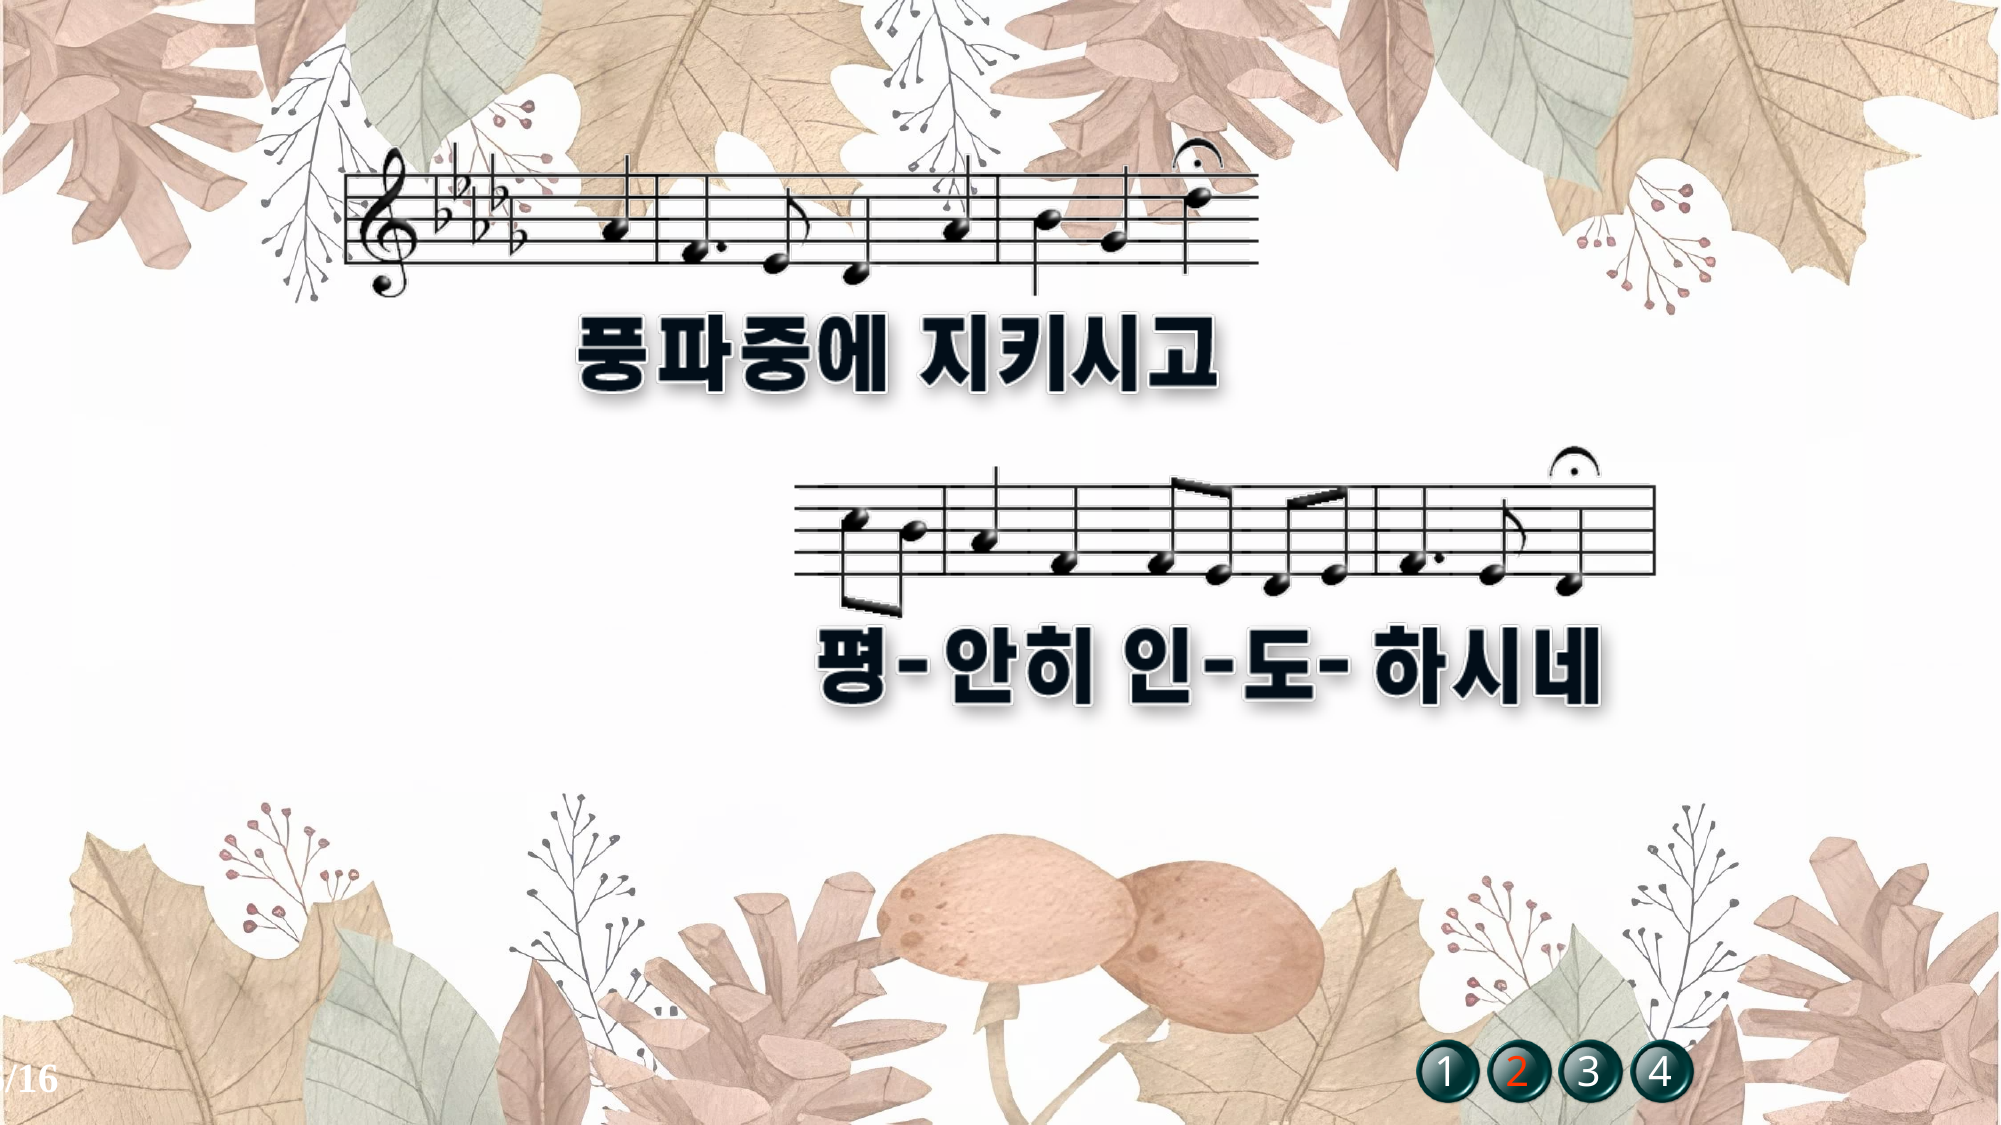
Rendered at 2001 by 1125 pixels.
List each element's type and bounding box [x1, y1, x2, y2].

text_box [1555, 1035, 1626, 1106]
text_box [1484, 1035, 1555, 1106]
text_box [1413, 1035, 1484, 1106]
picture [0, 0, 2001, 1125]
text_box [1627, 1035, 1697, 1106]
